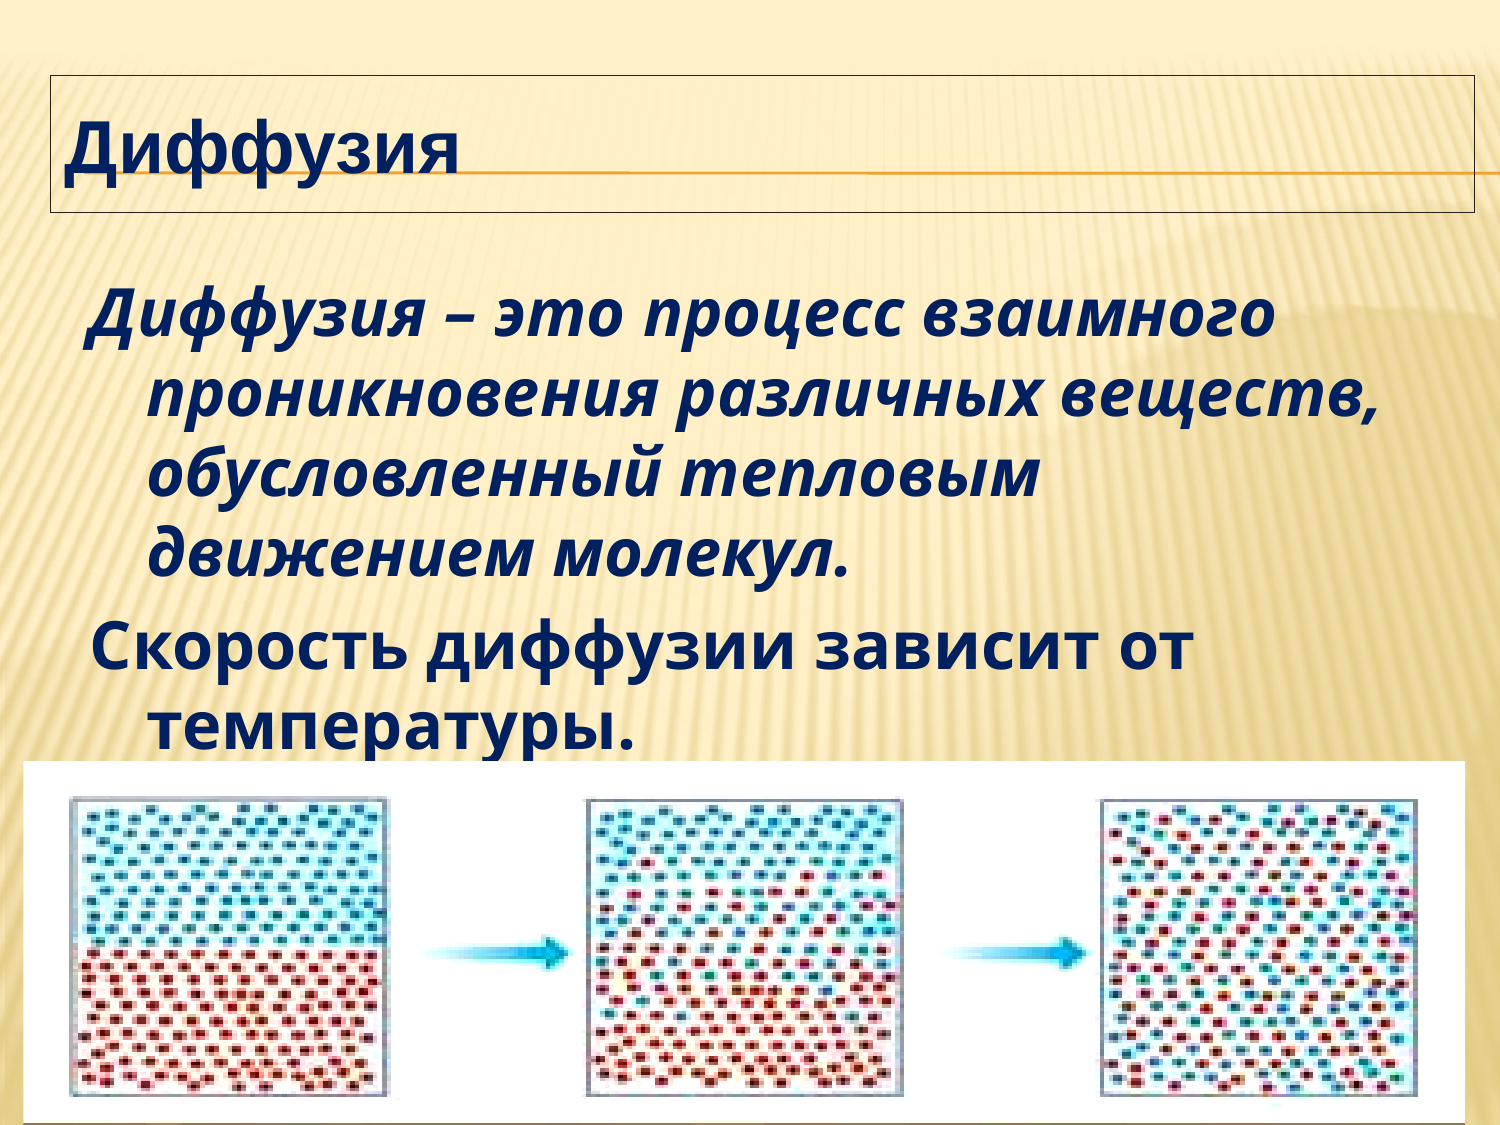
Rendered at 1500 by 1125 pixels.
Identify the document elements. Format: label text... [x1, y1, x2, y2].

picture [23, 761, 1466, 1125]
list Диффузия – это процесс взаимного проникновения различных веществ, обусловленный тепловым движением молекул. Скорость диффузии зависит от температуры. [75, 262, 1425, 759]
title Диффузия [50, 75, 1475, 213]
